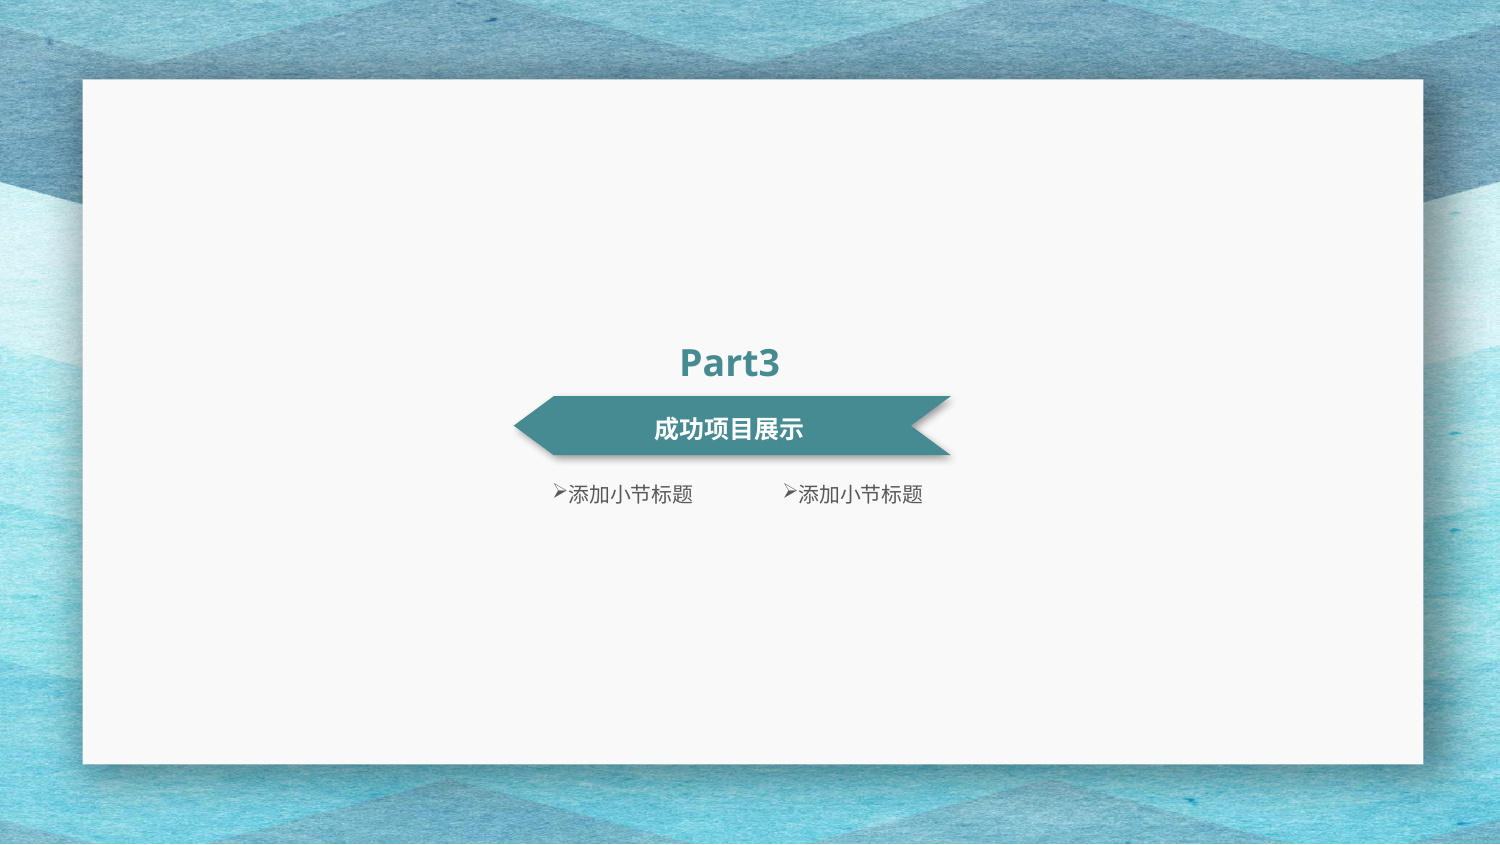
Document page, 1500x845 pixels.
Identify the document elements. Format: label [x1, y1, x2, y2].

picture [0, 0, 1500, 844]
text_box [513, 395, 952, 456]
